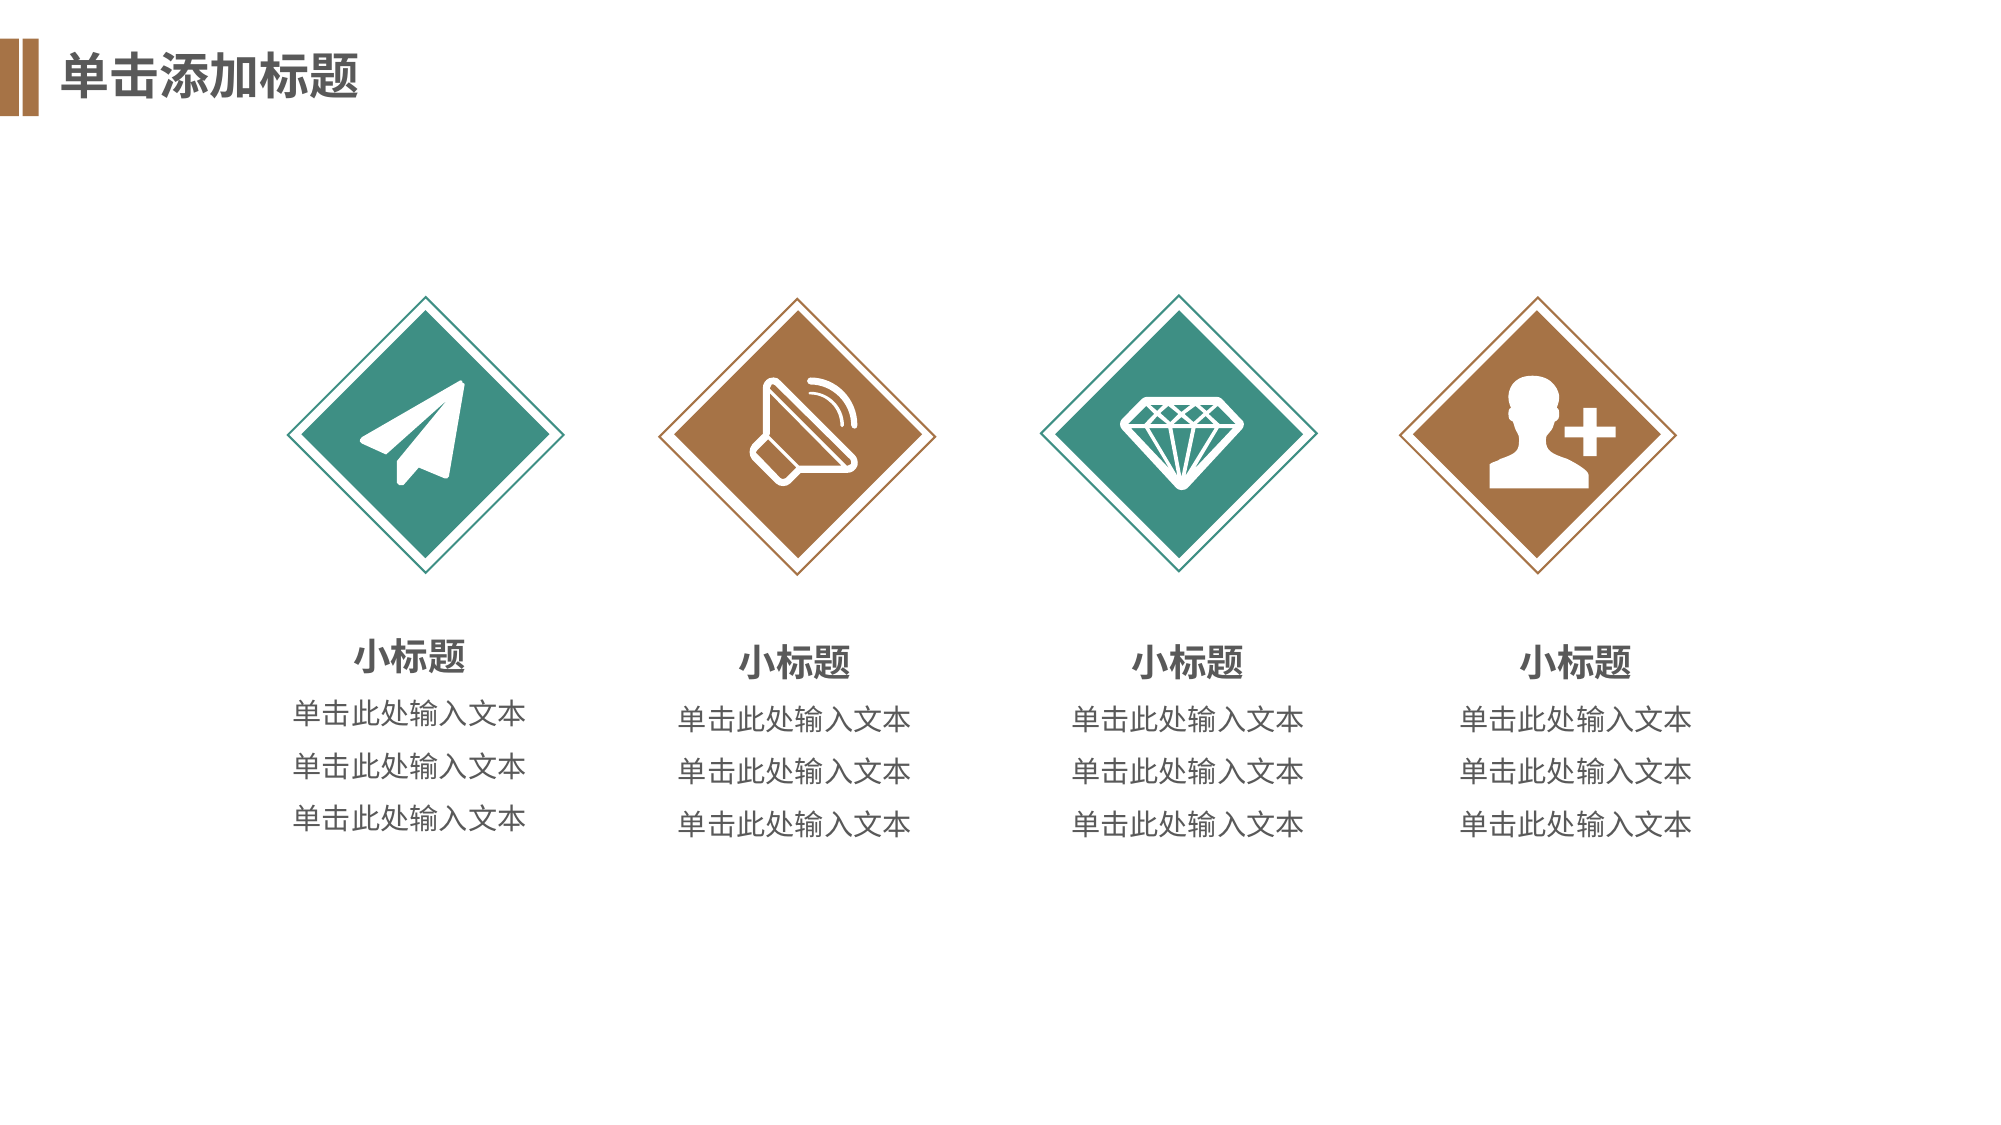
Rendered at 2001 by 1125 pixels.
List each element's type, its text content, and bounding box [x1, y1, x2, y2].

text_box 单击添加标题 [44, 37, 540, 113]
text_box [659, 298, 935, 575]
text_box [0, 38, 20, 117]
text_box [1040, 295, 1317, 572]
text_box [287, 297, 564, 573]
text_box [22, 38, 40, 117]
text_box 小标题 单击此处输入文本 单击此处输入文本 单击此处输入文本 [644, 608, 946, 901]
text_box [748, 377, 859, 487]
text_box 小标题 单击此处输入文本 单击此处输入文本 单击此处输入文本 [1037, 609, 1339, 902]
text_box 小标题 单击此处输入文本 单击此处输入文本 单击此处输入文本 [259, 603, 561, 895]
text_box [1400, 297, 1676, 574]
text_box 小标题 单击此处输入文本 单击此处输入文本 单击此处输入文本 [1425, 609, 1727, 902]
